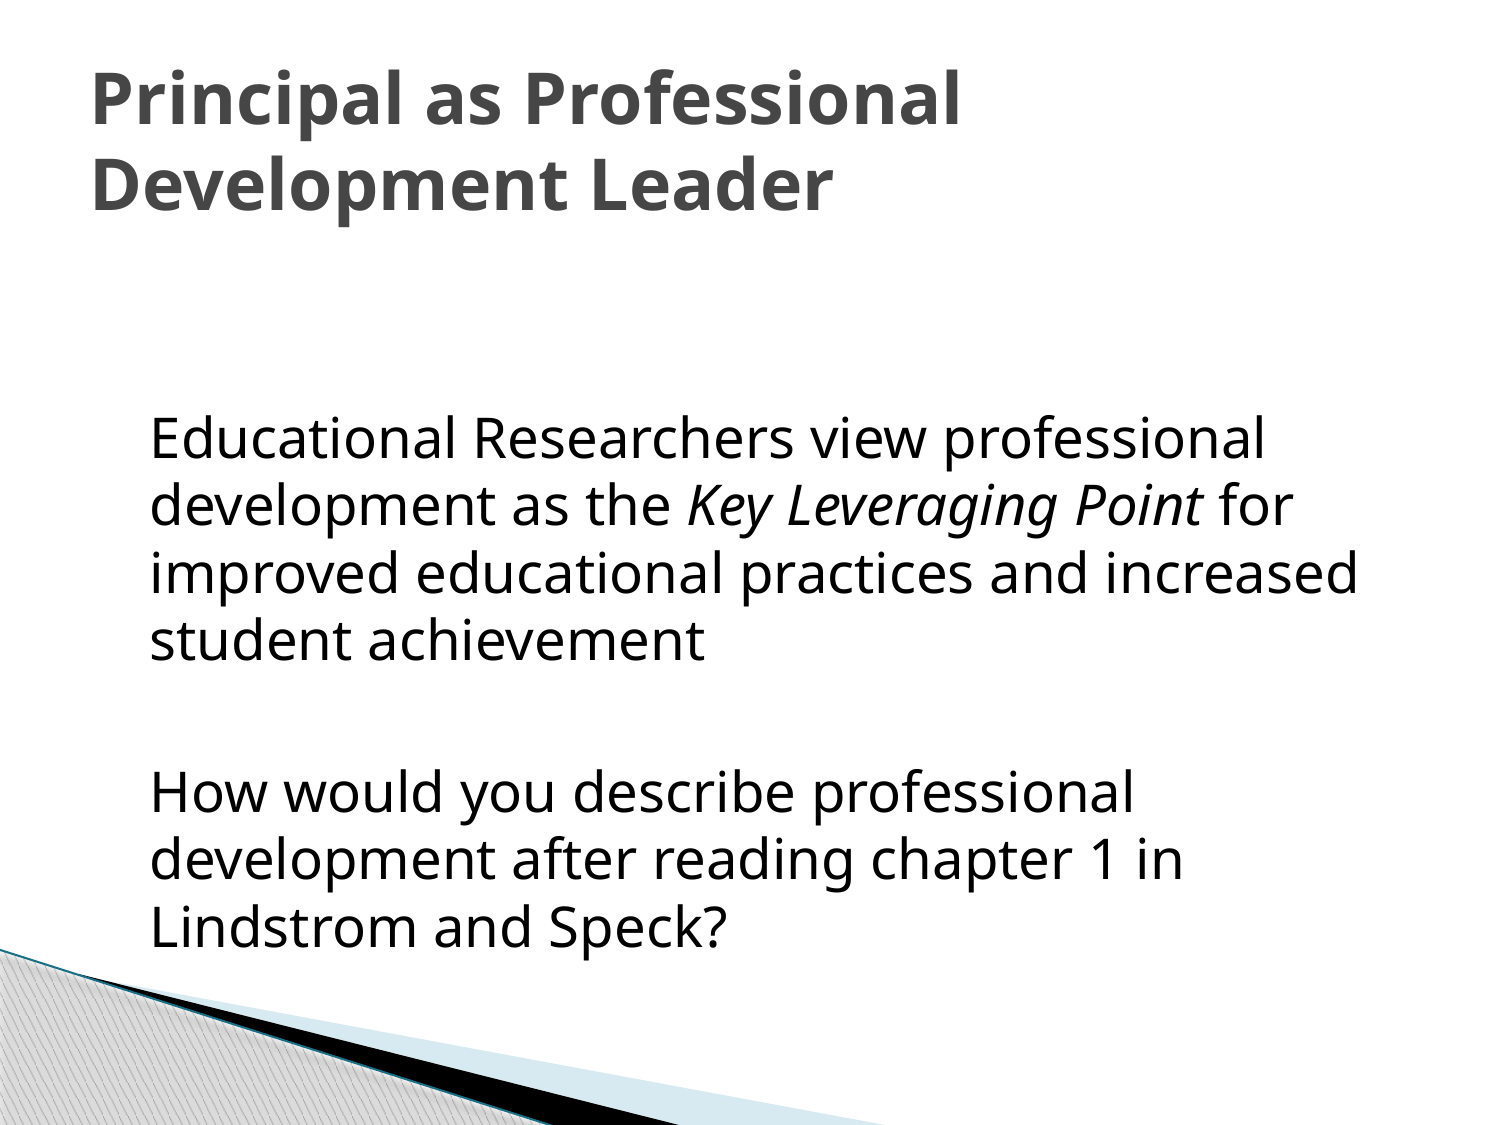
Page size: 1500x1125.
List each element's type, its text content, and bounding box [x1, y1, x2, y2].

title Principal as Professional Development Leader [75, 45, 1425, 233]
list Educational Researchers view professional development as the Key Leveraging Point for improved educational practices and increased student achievement How would you describe professional development after reading chapter 1 in Lindstrom and Speck? [75, 243, 1425, 986]
